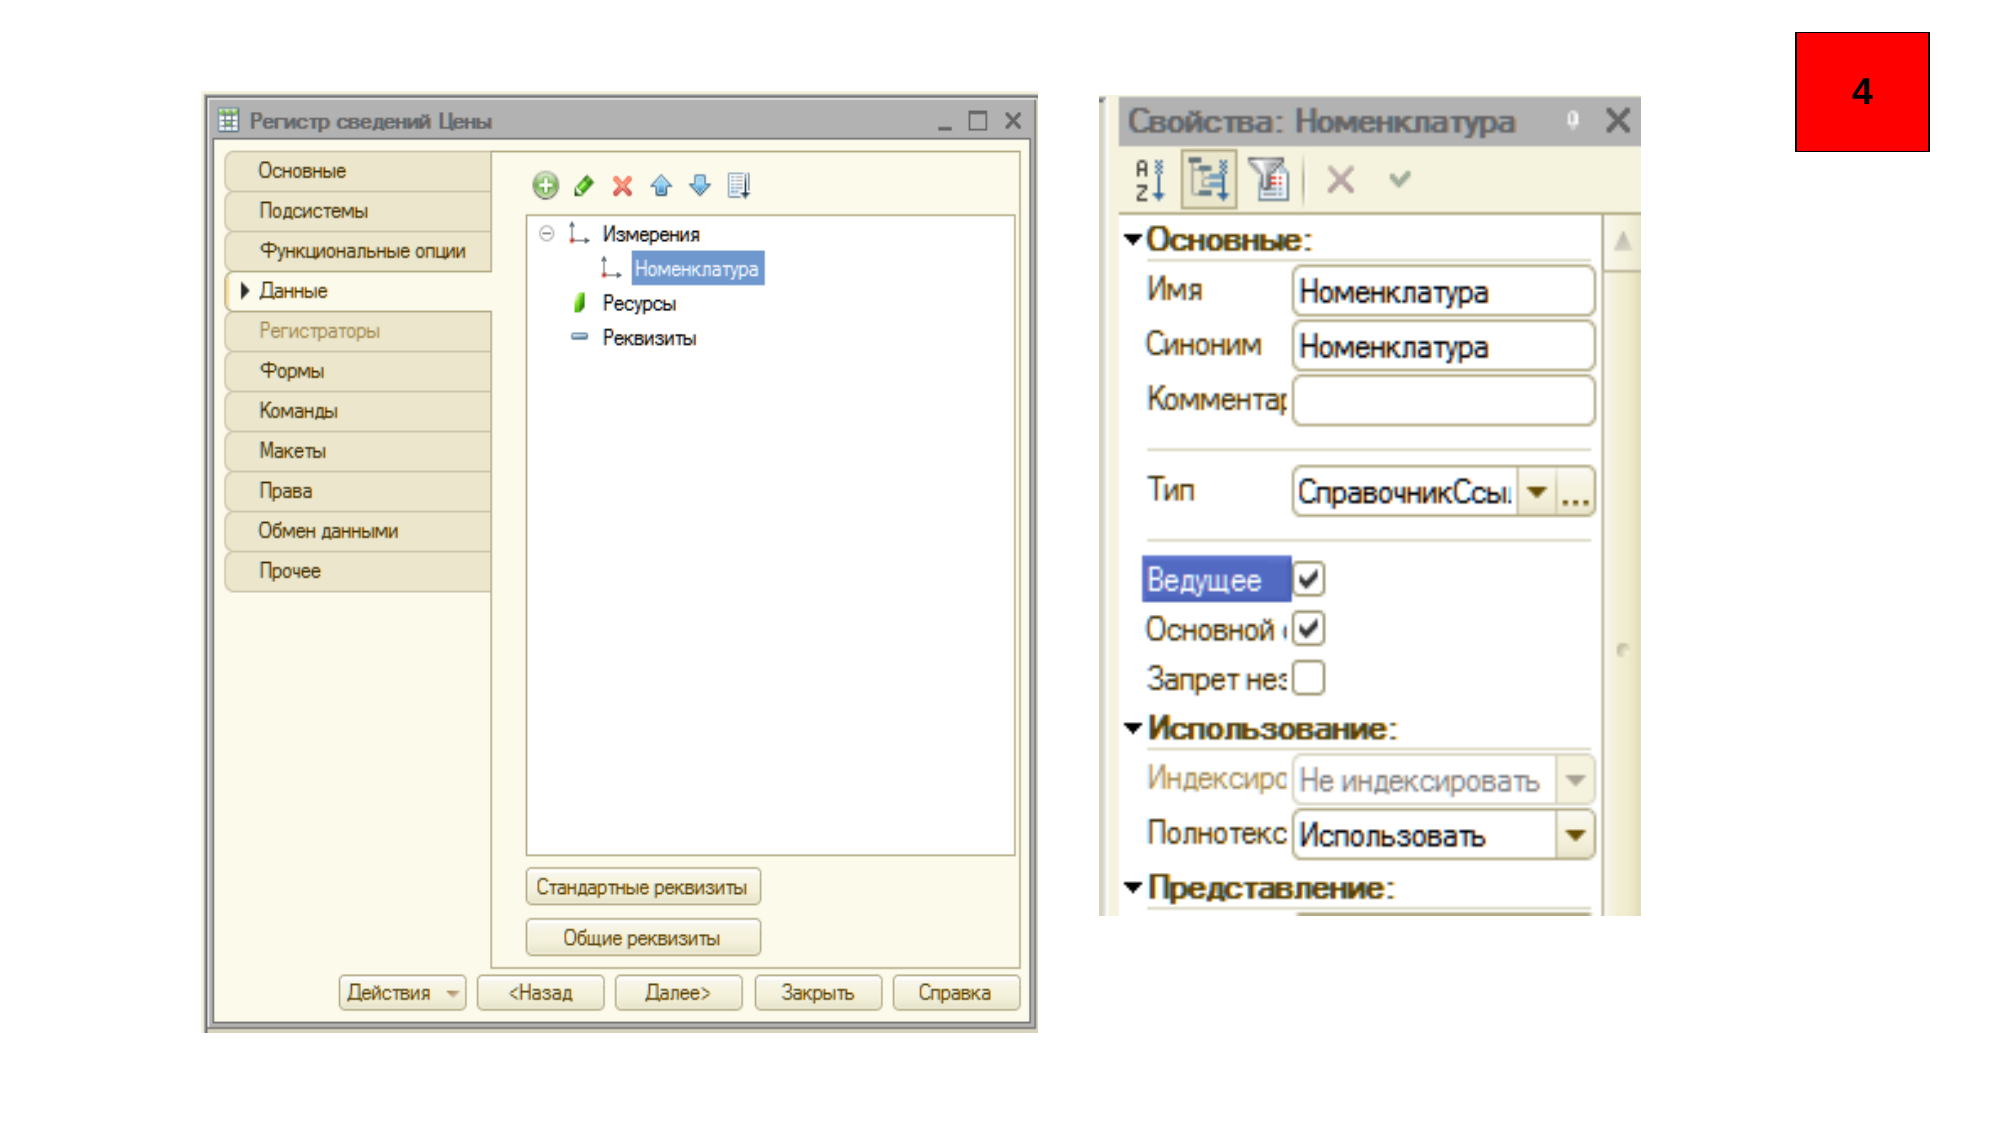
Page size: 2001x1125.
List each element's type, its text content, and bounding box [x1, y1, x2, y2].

picture [201, 91, 1038, 1033]
picture [1099, 95, 1641, 916]
title 4 [1795, 32, 1930, 152]
